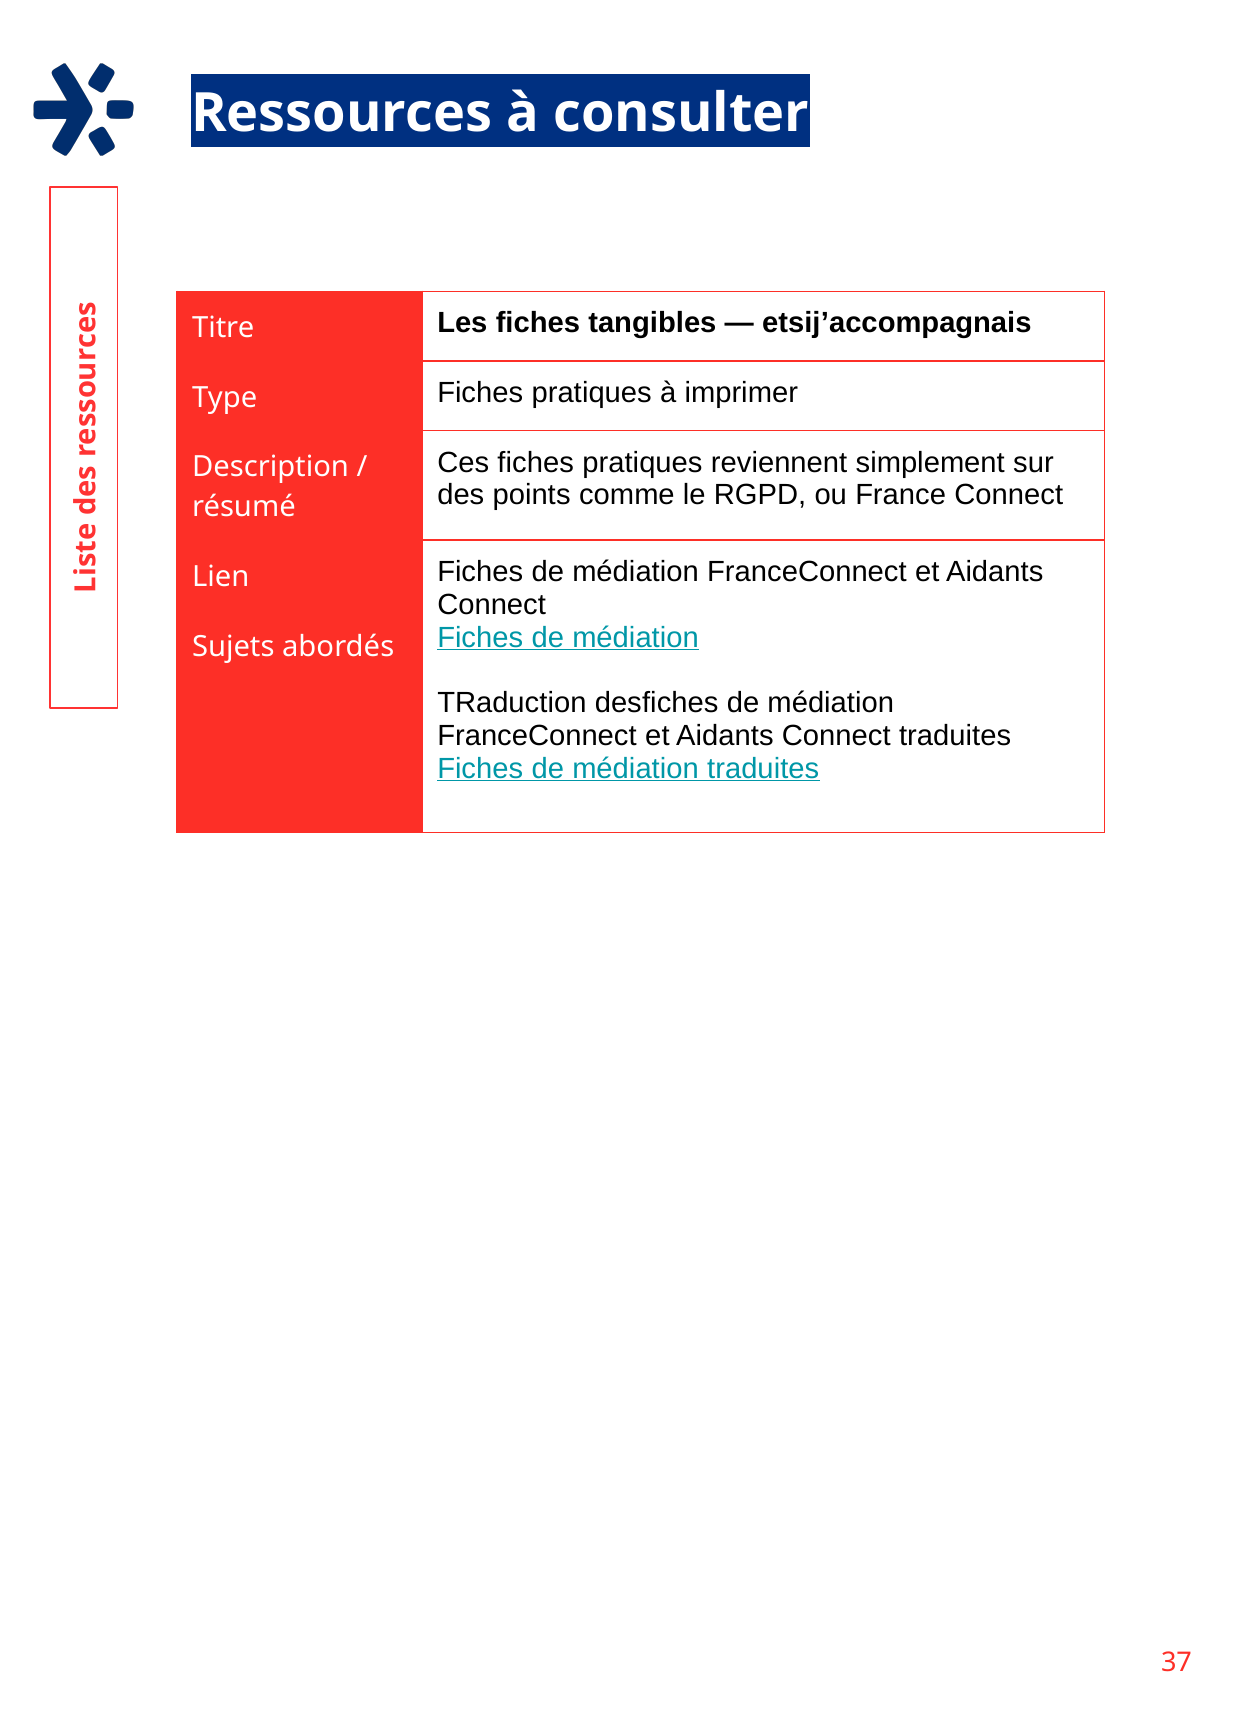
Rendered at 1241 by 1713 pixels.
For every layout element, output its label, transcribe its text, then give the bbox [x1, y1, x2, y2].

text_box Liste des ressources [49, 187, 118, 709]
slide_number ‹#› [1136, 1621, 1211, 1705]
text_box Ressources à consulter [185, 71, 1241, 148]
table_cell Type [178, 362, 422, 430]
table_cell Description / résumé [178, 431, 422, 539]
picture [32, 61, 135, 157]
table_cell Ces fiches pratiques reviennent simplement sur des points comme le RGPD, ou France Connect [423, 431, 1104, 539]
table_cell Fiches de médiation FranceConnect et Aidants Connect Fiches de médiation TRaduction desfiches de médiation FranceConnect et Aidants Connect traduites Fiches de médiation traduites [423, 541, 1104, 832]
table_header Titre [178, 292, 422, 360]
table_cell Sujets abordés [178, 610, 422, 832]
table_header Les fiches tangibles — etsij’accompagnais [423, 292, 1104, 360]
table_cell Lien [178, 541, 422, 609]
table_cell Fiches pratiques à imprimer [423, 362, 1104, 430]
